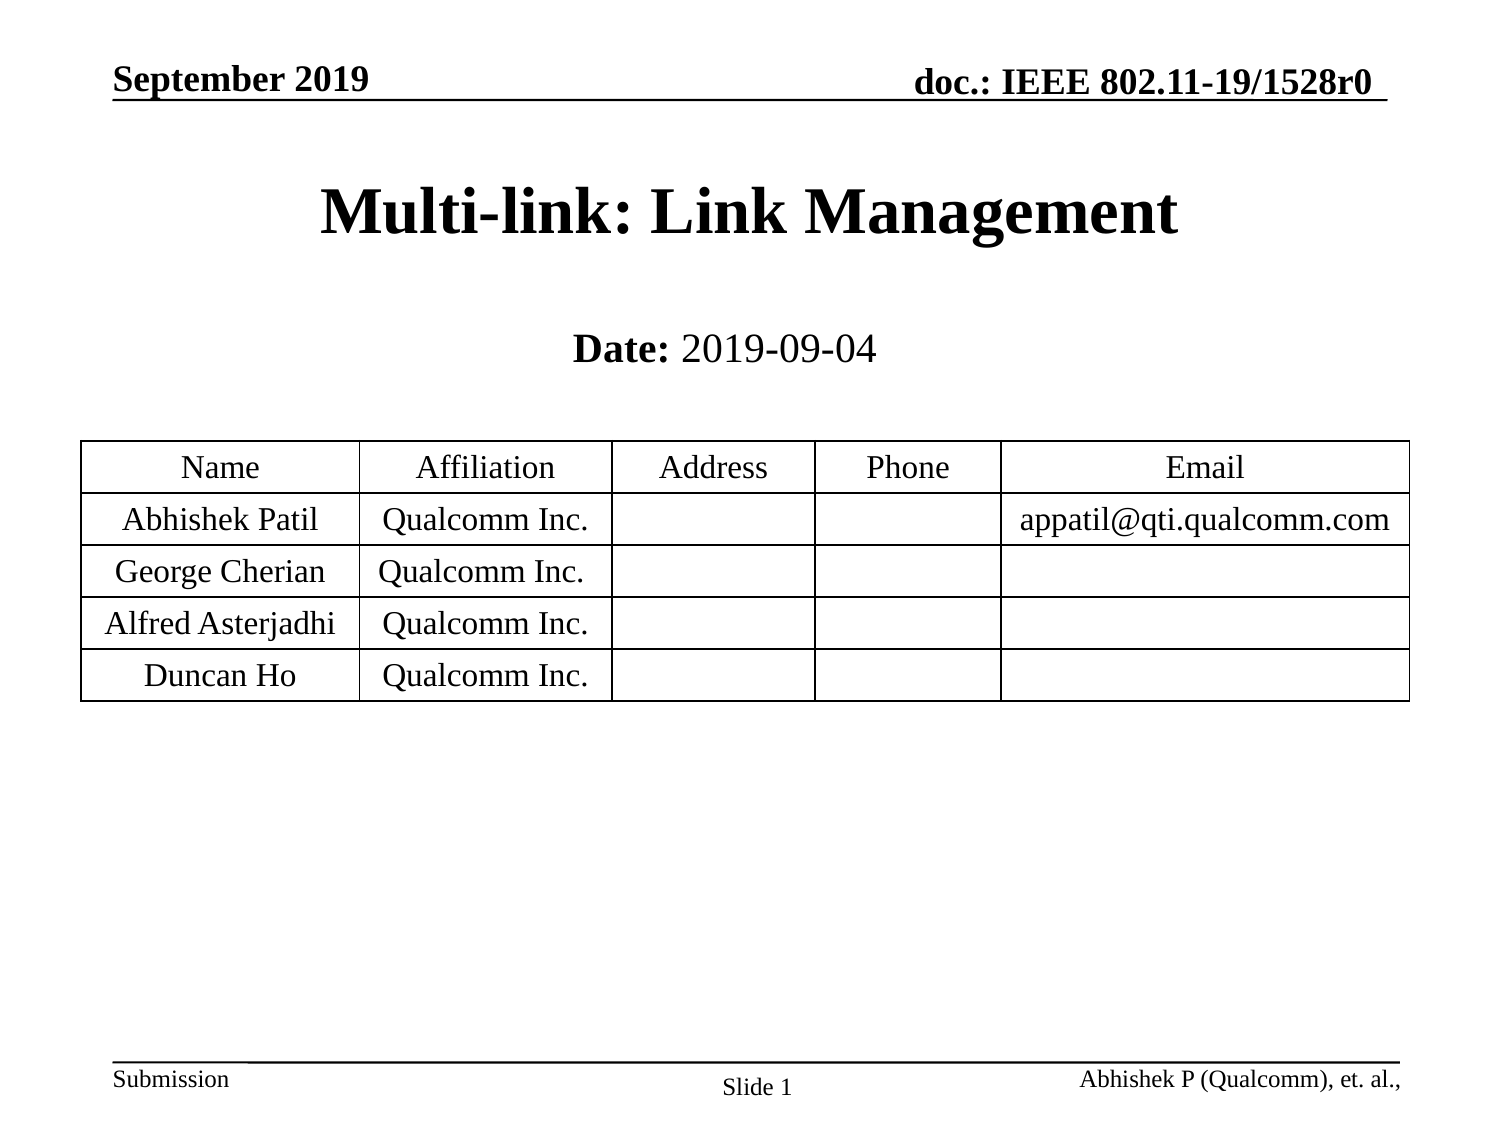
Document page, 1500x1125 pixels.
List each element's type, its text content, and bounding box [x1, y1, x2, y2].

table_cell George Cherian [82, 546, 359, 596]
slide_number Slide 1 [713, 1069, 802, 1101]
table_cell [613, 598, 814, 648]
table_cell [816, 546, 1000, 596]
table_cell [1002, 598, 1409, 648]
table_header Name [82, 442, 359, 492]
footer Abhishek P (Qualcomm), et. al., [949, 1061, 1402, 1093]
table_header Phone [816, 442, 1000, 492]
table_cell Qualcomm Inc. [360, 598, 611, 648]
table_header Address [613, 442, 814, 492]
table_cell [816, 494, 1000, 544]
table_cell Abhishek Patil [82, 494, 359, 544]
table_cell Qualcomm Inc. [360, 650, 611, 700]
table_cell [613, 546, 814, 596]
table_cell Qualcomm Inc. [360, 494, 611, 544]
table_cell Duncan Ho [82, 650, 359, 700]
text_box Date: 2019-09-04 [87, 313, 1363, 376]
table_cell [816, 650, 1000, 700]
title Multi-link: Link Management [112, 100, 1388, 314]
table_header Email [1002, 442, 1409, 492]
table_cell [613, 650, 814, 700]
table_cell Qualcomm Inc. [360, 546, 611, 596]
table_cell [1002, 650, 1409, 700]
table_cell [816, 598, 1000, 648]
table_cell Alfred Asterjadhi [82, 598, 359, 648]
table_cell [613, 494, 814, 544]
table_header Affiliation [360, 442, 611, 492]
table_cell [1002, 546, 1409, 596]
table_cell appatil@qti.qualcomm.com [1002, 494, 1409, 544]
